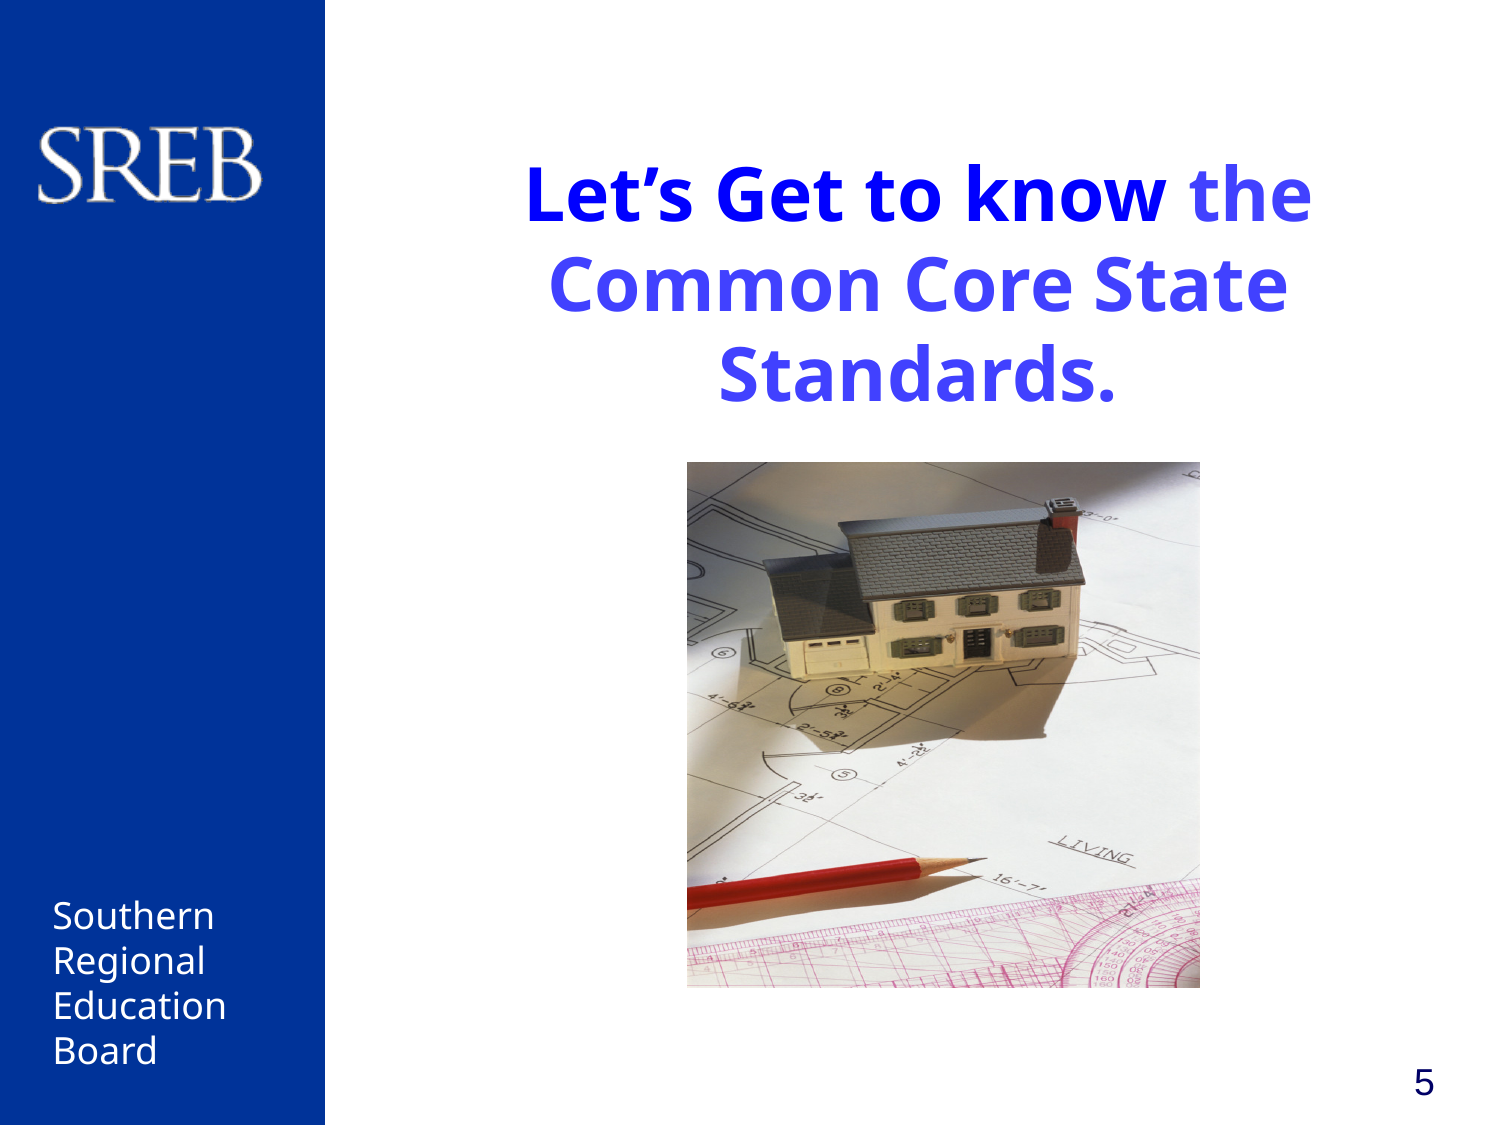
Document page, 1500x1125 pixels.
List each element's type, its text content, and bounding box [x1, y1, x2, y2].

slide_number 5 [1124, 1049, 1451, 1125]
picture [687, 462, 1201, 988]
picture [37, 124, 263, 204]
title Let’s Get to know the Common Core State Standards. [387, 112, 1451, 451]
